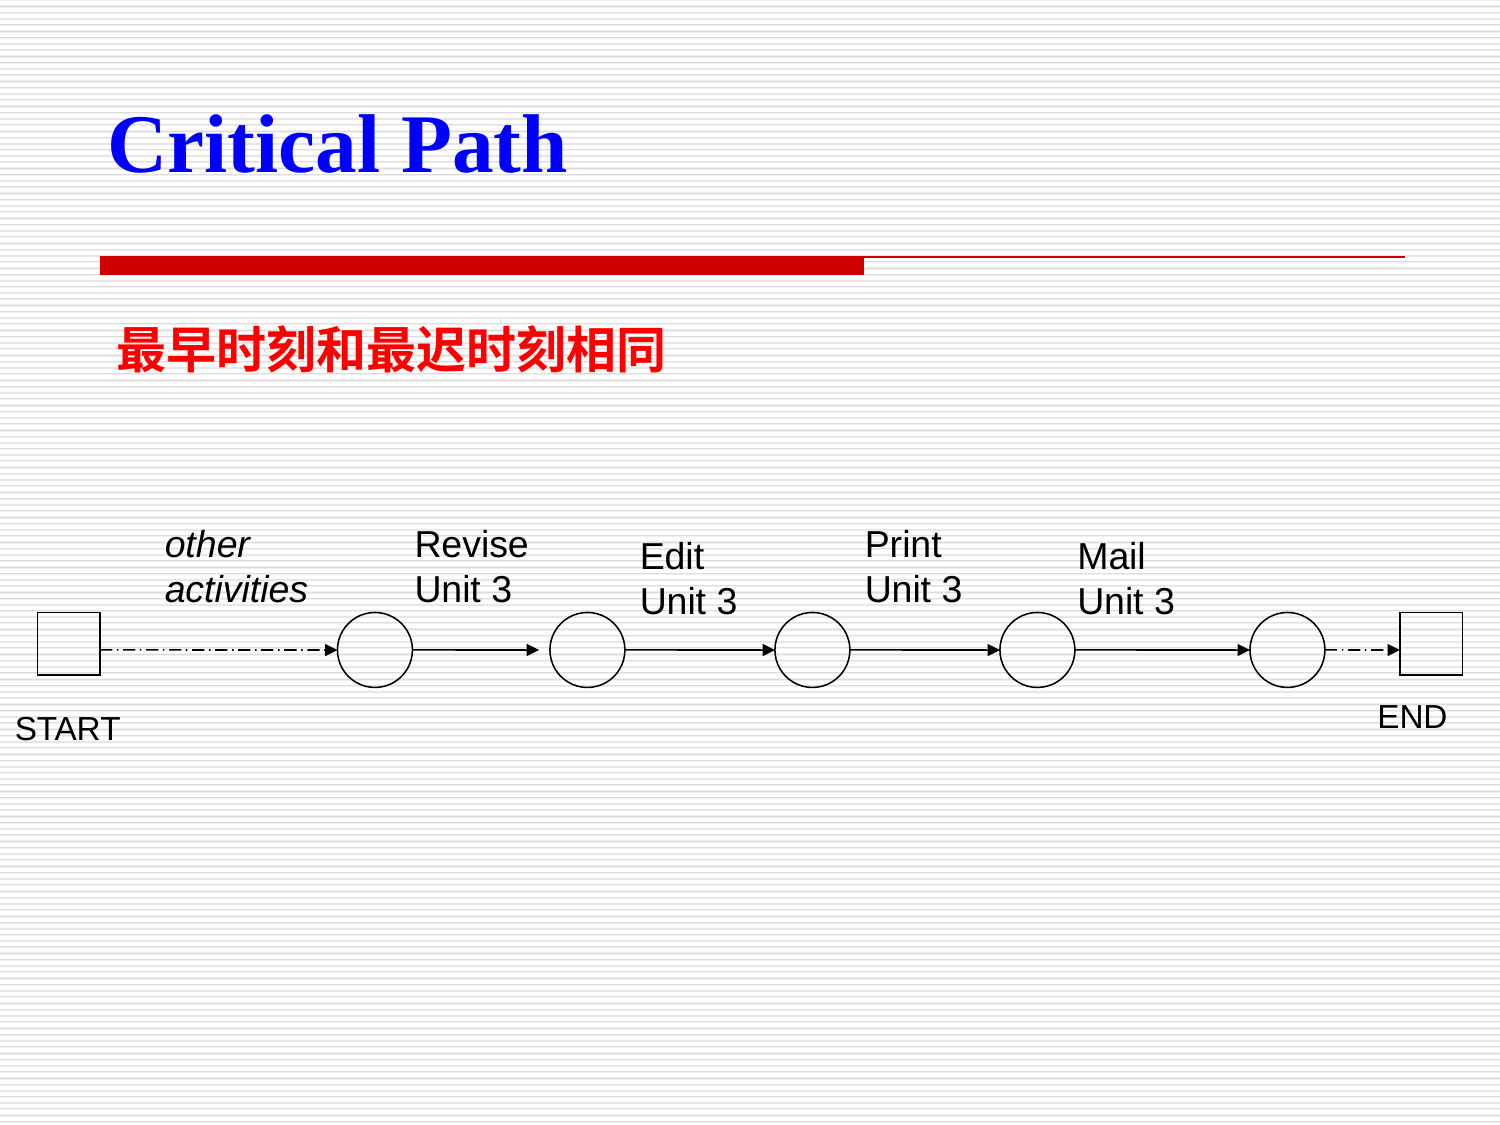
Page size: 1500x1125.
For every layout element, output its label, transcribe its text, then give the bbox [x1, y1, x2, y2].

text_box END [1362, 687, 1500, 743]
text_box Mail Unit 3 [1062, 524, 1250, 630]
text_box Revise Unit 3 [399, 512, 611, 618]
text_box START [0, 699, 200, 755]
text_box [1249, 612, 1325, 688]
text_box [774, 612, 850, 688]
text_box [1399, 612, 1463, 675]
text_box [849, 643, 999, 657]
text_box other activities [149, 512, 363, 618]
title Critical Path [92, 45, 1368, 234]
text_box [337, 612, 413, 688]
text_box [1074, 643, 1249, 657]
text_box [549, 618, 625, 688]
text_box [37, 612, 100, 675]
picture [0, 0, 1500, 1125]
text_box [314, 643, 338, 657]
text_box [999, 612, 1075, 688]
text_box [1387, 643, 1400, 657]
text_box Edit Unit 3 [624, 524, 808, 630]
text_box Print Unit 3 [849, 512, 1012, 618]
text_box [625, 643, 774, 657]
text_box 最早时刻和最迟时刻相同 [101, 311, 682, 387]
text_box [413, 643, 540, 657]
